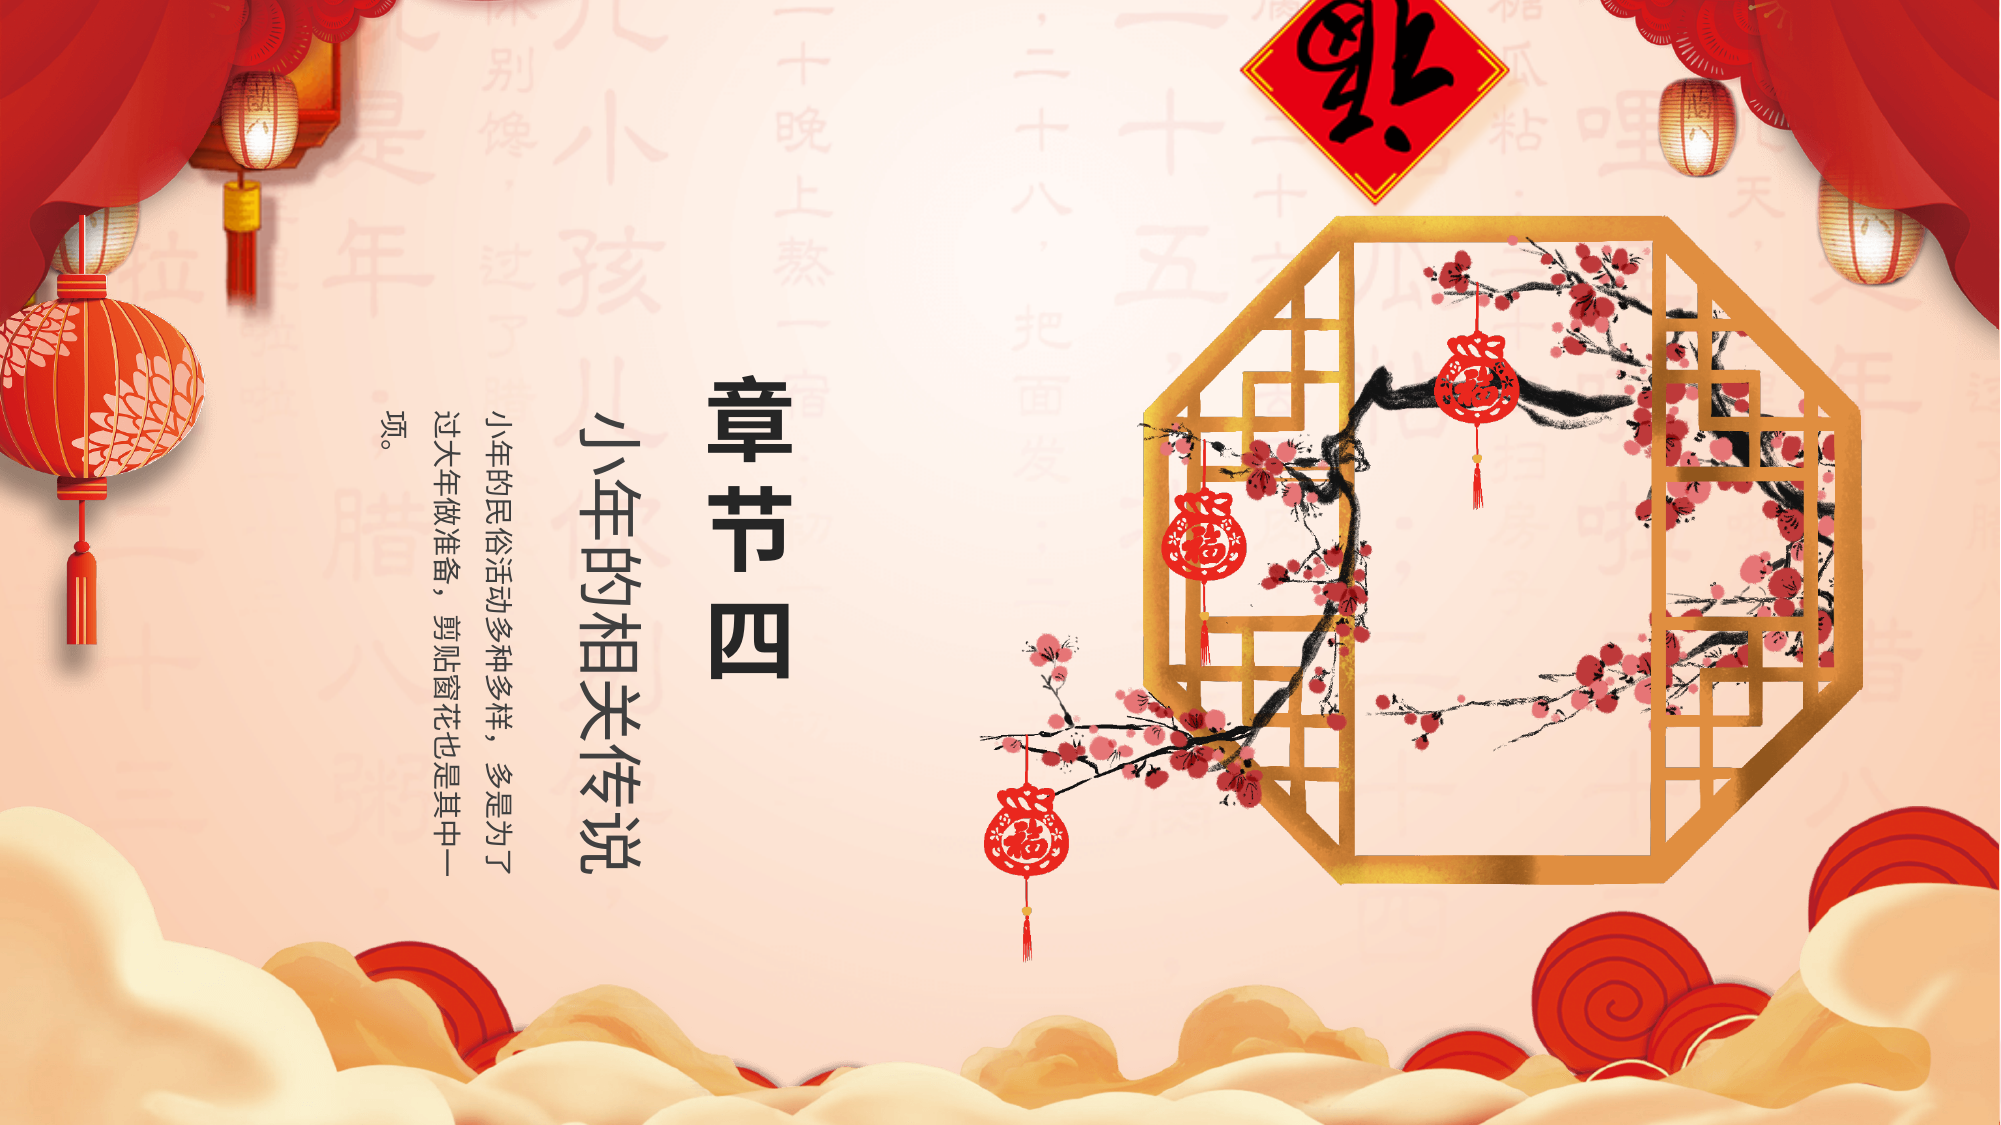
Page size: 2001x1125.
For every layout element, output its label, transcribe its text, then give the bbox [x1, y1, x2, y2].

text_box 小年的民俗活动多种多样，多是为了过大年做准备，剪贴窗花也是其中一项。 [353, 395, 543, 894]
picture [0, 0, 2001, 1125]
text_box 章节四 [690, 355, 800, 701]
text_box 小年的相关传说 [548, 395, 660, 894]
